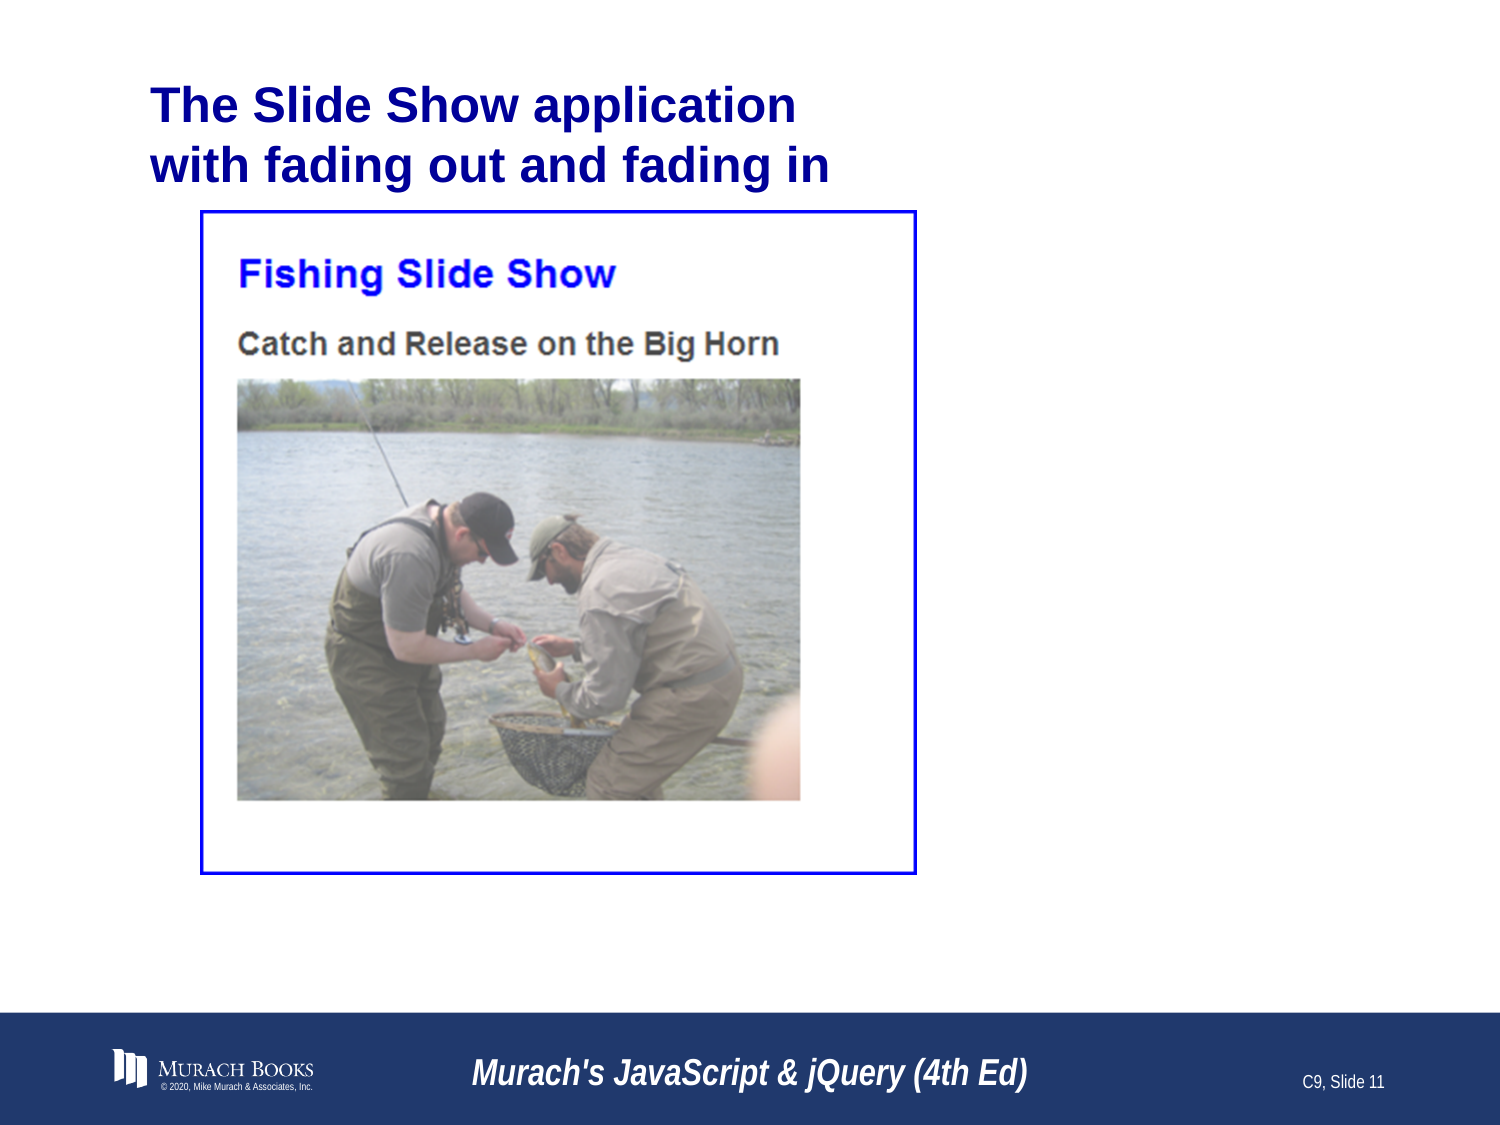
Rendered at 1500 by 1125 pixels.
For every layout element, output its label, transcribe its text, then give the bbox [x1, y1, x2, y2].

slide_number C9, Slide 11 [1087, 1025, 1400, 1100]
title The Slide Show application with fading out and fading in [150, 72, 1350, 194]
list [199, 210, 917, 876]
footer © 2020, Mike Murach & Associates, Inc. [12, 1025, 463, 1100]
slide_number Murach's JavaScript & jQuery (4th Ed) [463, 1025, 1050, 1100]
